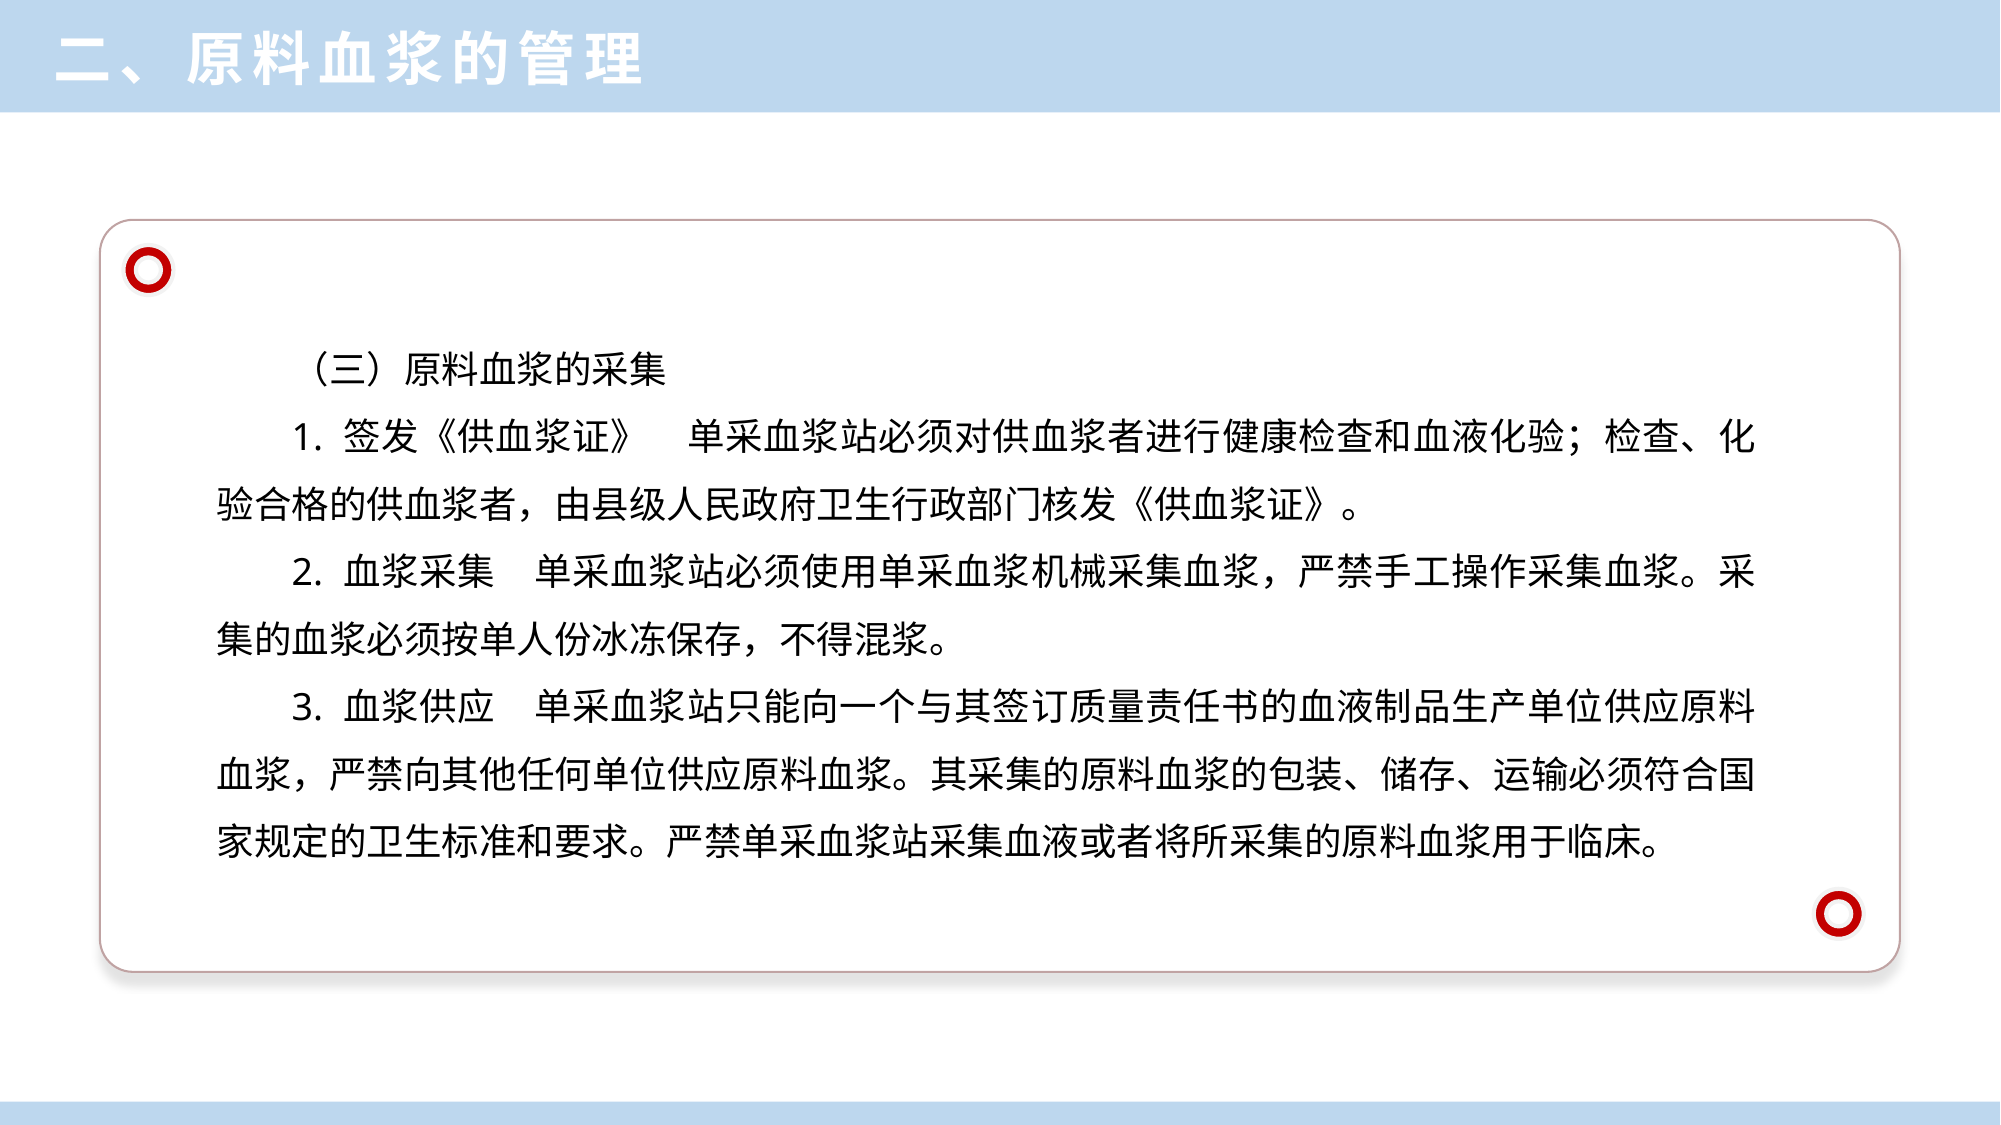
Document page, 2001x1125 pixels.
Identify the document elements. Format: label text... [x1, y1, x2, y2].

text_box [99, 219, 1900, 972]
text_box 二、原料血浆的管理 [41, 16, 655, 98]
